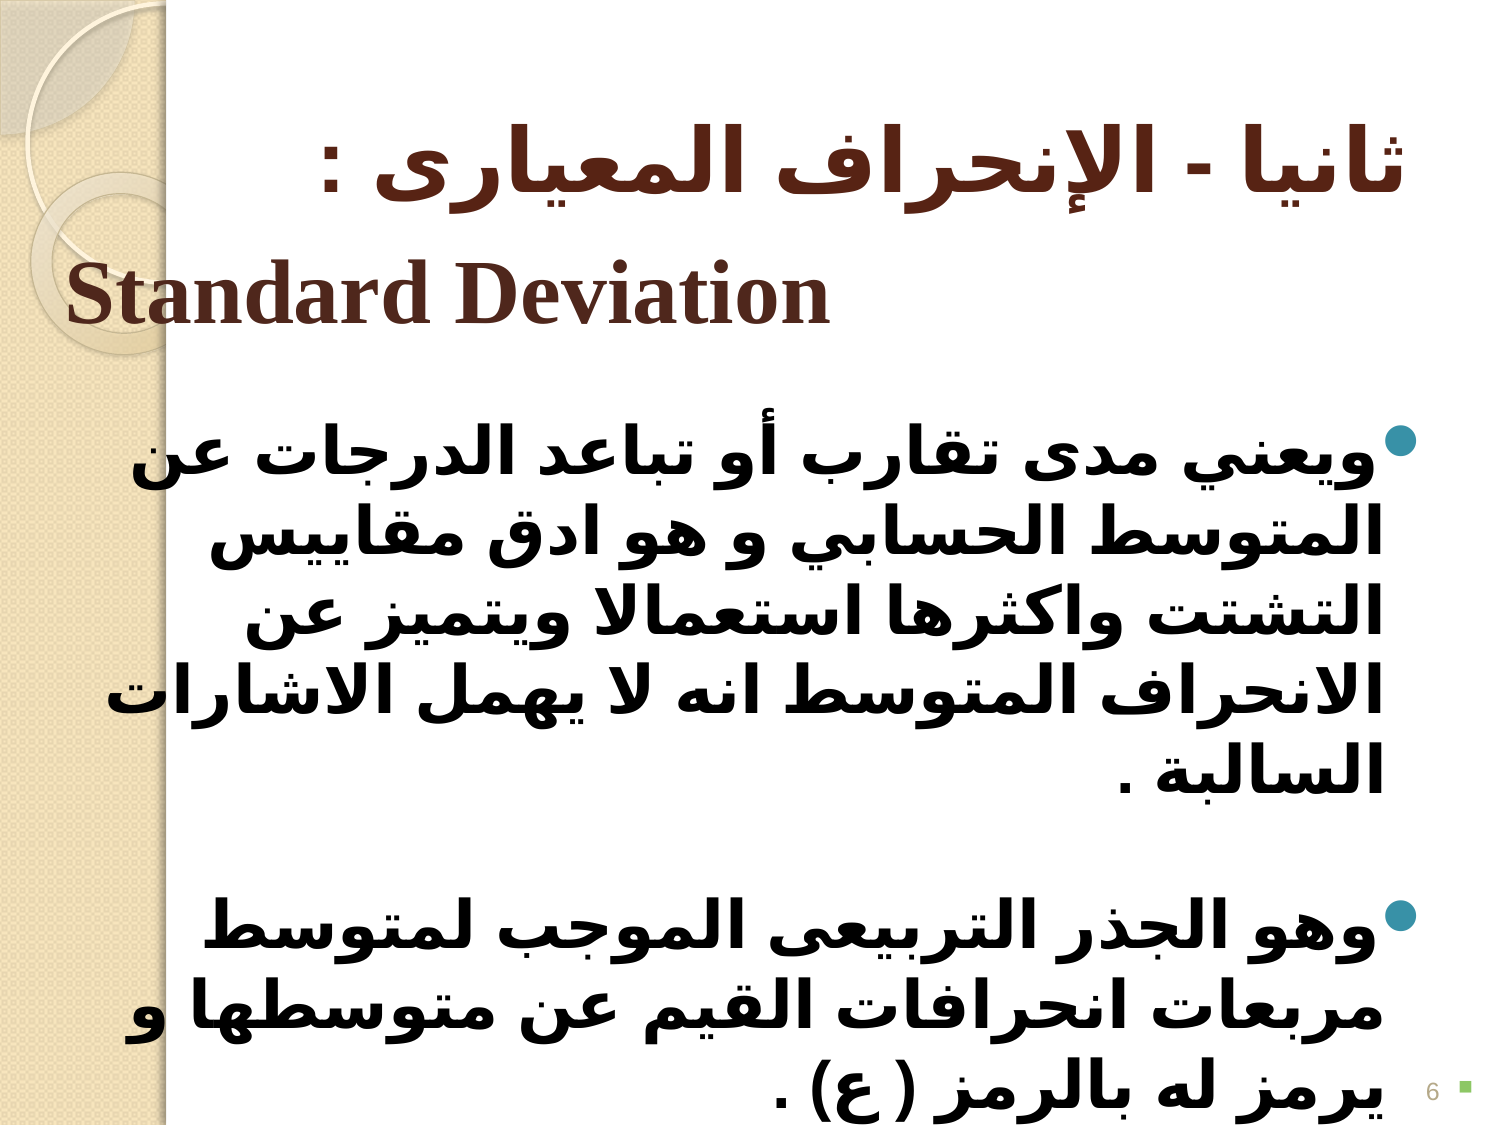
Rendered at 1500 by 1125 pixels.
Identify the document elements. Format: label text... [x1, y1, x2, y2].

slide_number 6 [1413, 1034, 1488, 1113]
title ثانيا - الإنحراف المعيارى : [75, 62, 1425, 250]
list ويعني مدى تقارب أو تباعد الدرجات عن المتوسط الحسابي و هو ادق مقاييس التشتت واكثرها استعمالا ويتميز عن الانحراف المتوسط انه لا يهمل الاشارات السالبة . وهو الجذر التربيعى الموجب لمتوسط مربعات انحرافات القيم عن متوسطها و يرمز له بالرمز ( ع) . [37, 399, 1463, 1026]
text_box Standard Deviation [49, 224, 1175, 350]
